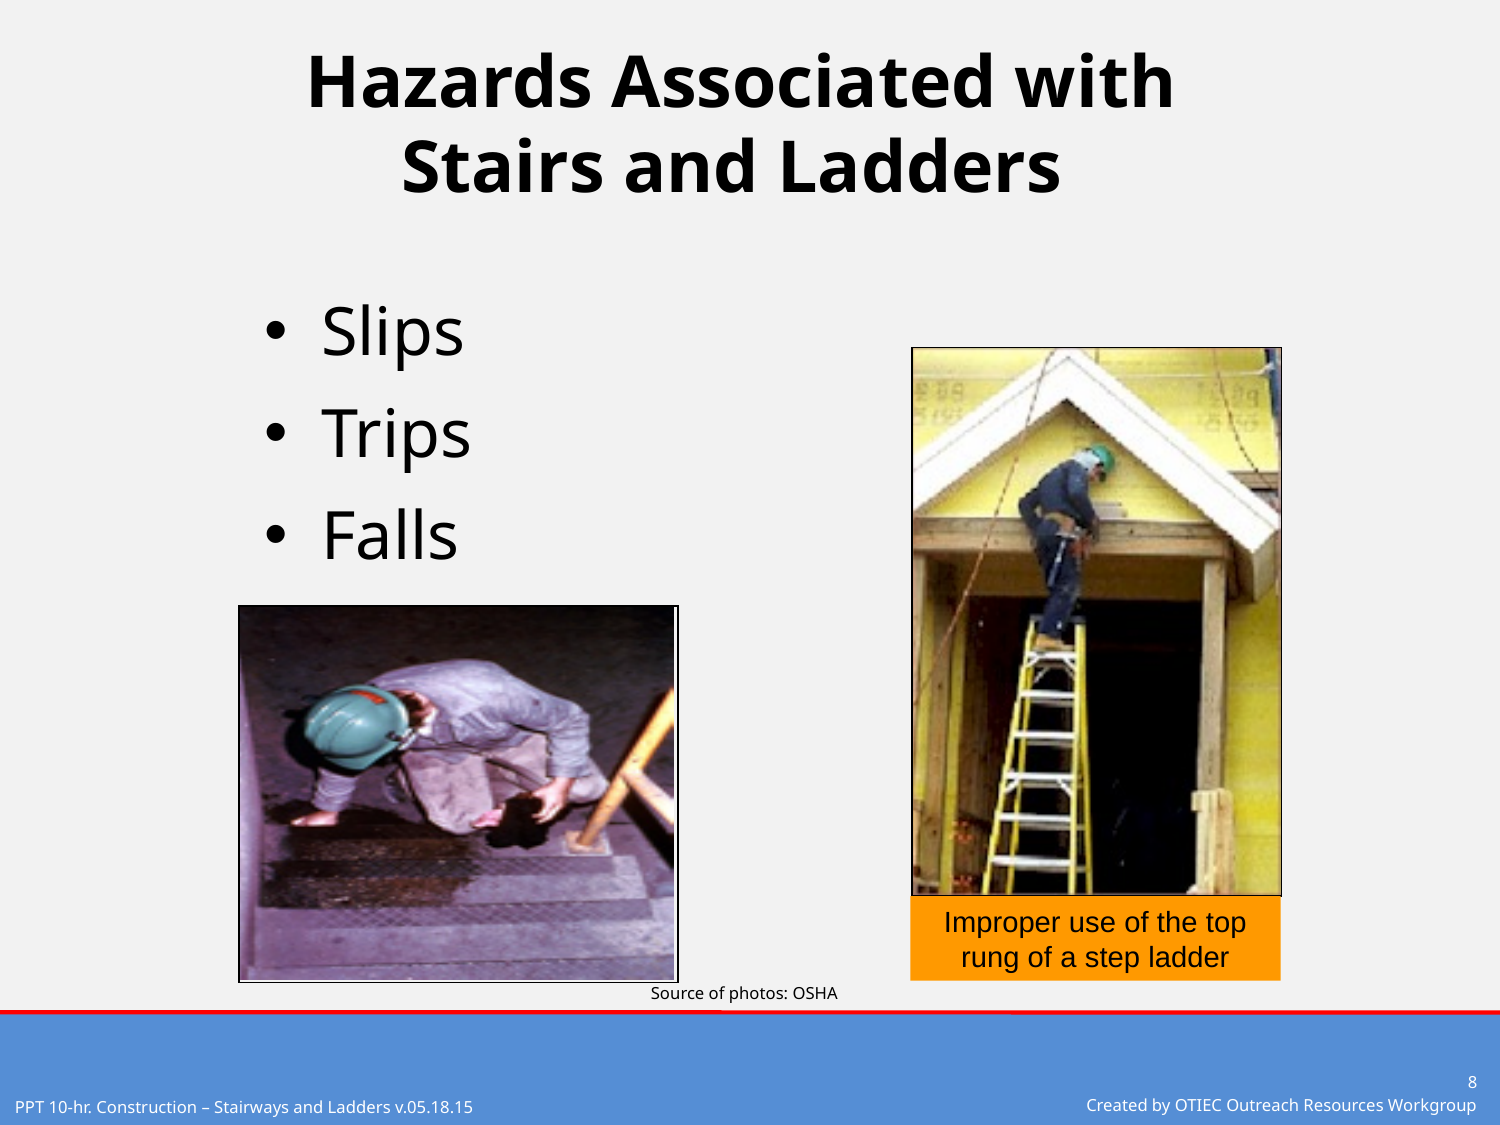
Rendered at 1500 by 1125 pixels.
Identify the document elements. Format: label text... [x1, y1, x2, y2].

title Hazards Associated with Stairs and Ladders [75, 28, 1425, 216]
text_box Source of photos: OSHA [598, 975, 891, 1010]
picture [912, 348, 1281, 896]
text_box Improper use of the top rung of a step ladder [910, 902, 1281, 981]
picture [239, 606, 678, 983]
list Slips Trips Falls [249, 290, 948, 650]
